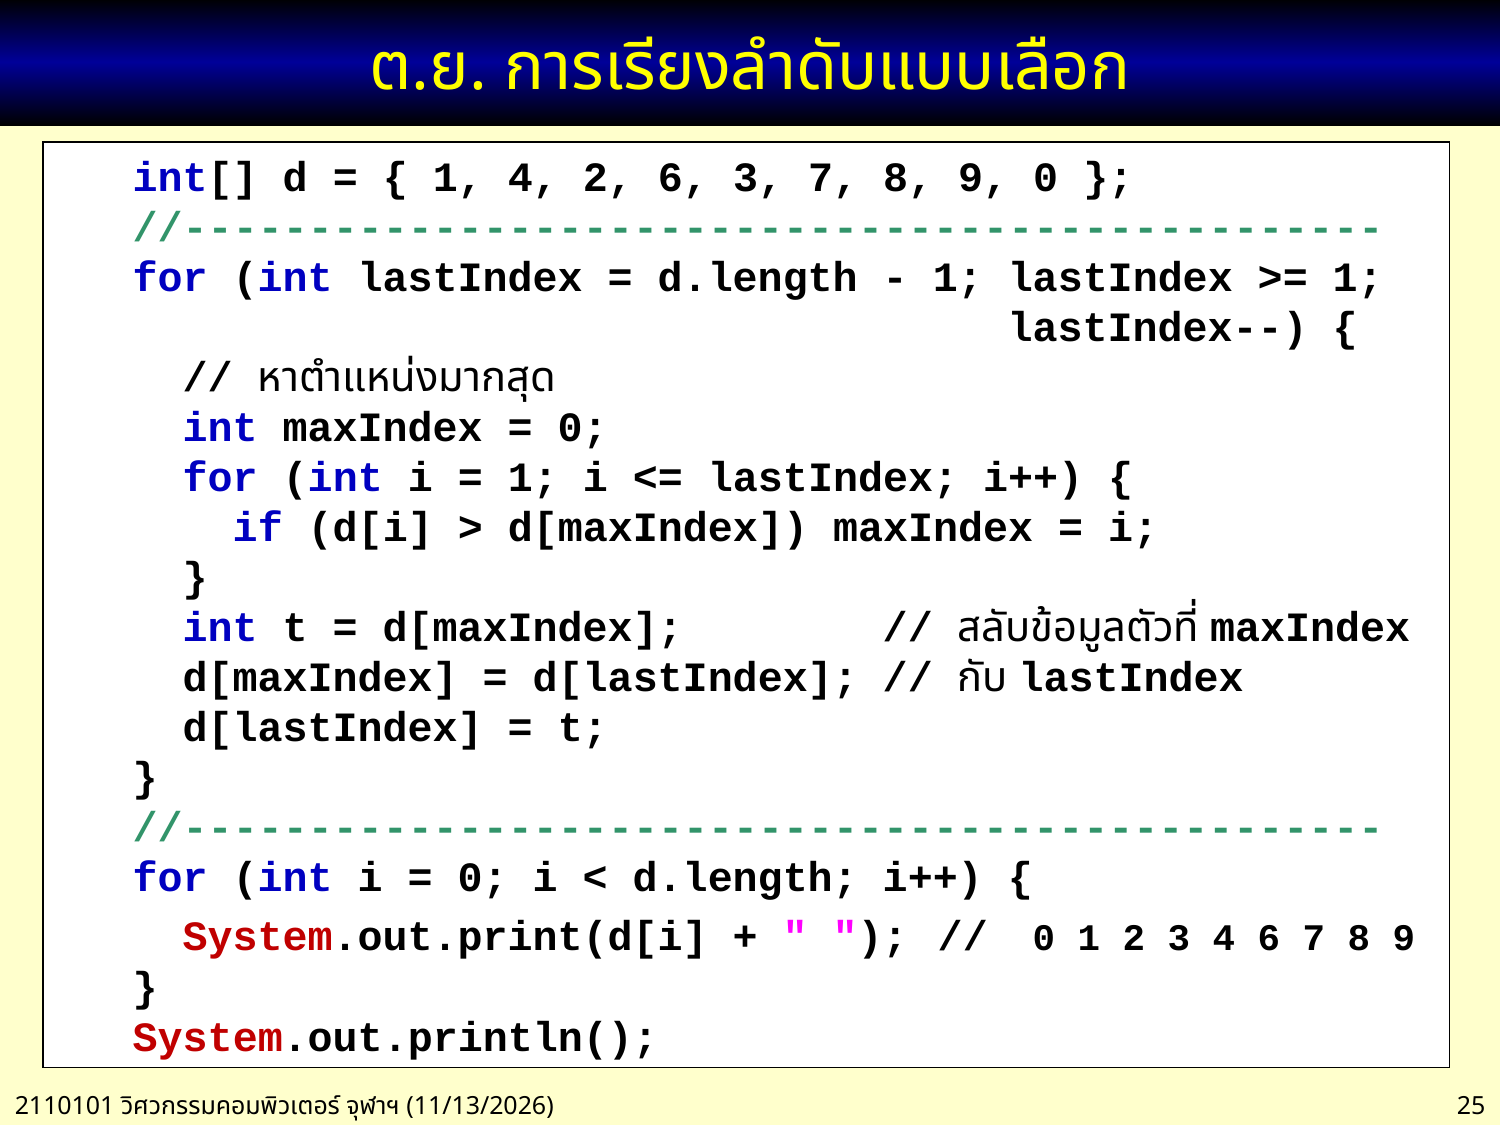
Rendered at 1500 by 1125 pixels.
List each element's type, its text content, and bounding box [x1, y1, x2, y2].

text_box int[] d = { 1, 4, 2, 6, 3, 7, 8, 9, 0 }; //------------------------------------------------ for (int lastIndex = d.length - 1; lastIndex >= 1; lastIndex--) { // หาตำแหน่งมากสุด int maxIndex = 0; for (int i = 1; i <= lastIndex; i++) { if (d[i] > d[maxIndex]) maxIndex = i; } int t = d[maxIndex]; // สลับข้อมูลตัวที่ maxIndex d[maxIndex] = d[lastIndex]; // กับ lastIndex d[lastIndex] = t; } //------------------------------------------------ for (int i = 0; i < d.length; i++) { System.out.print(d[i] + " "); // 0 1 2 3 4 6 7 8 9 } System.out.println(); [42, 142, 1450, 1068]
title ต.ย. การเรียงลำดับแบบเลือก [0, 0, 1500, 126]
